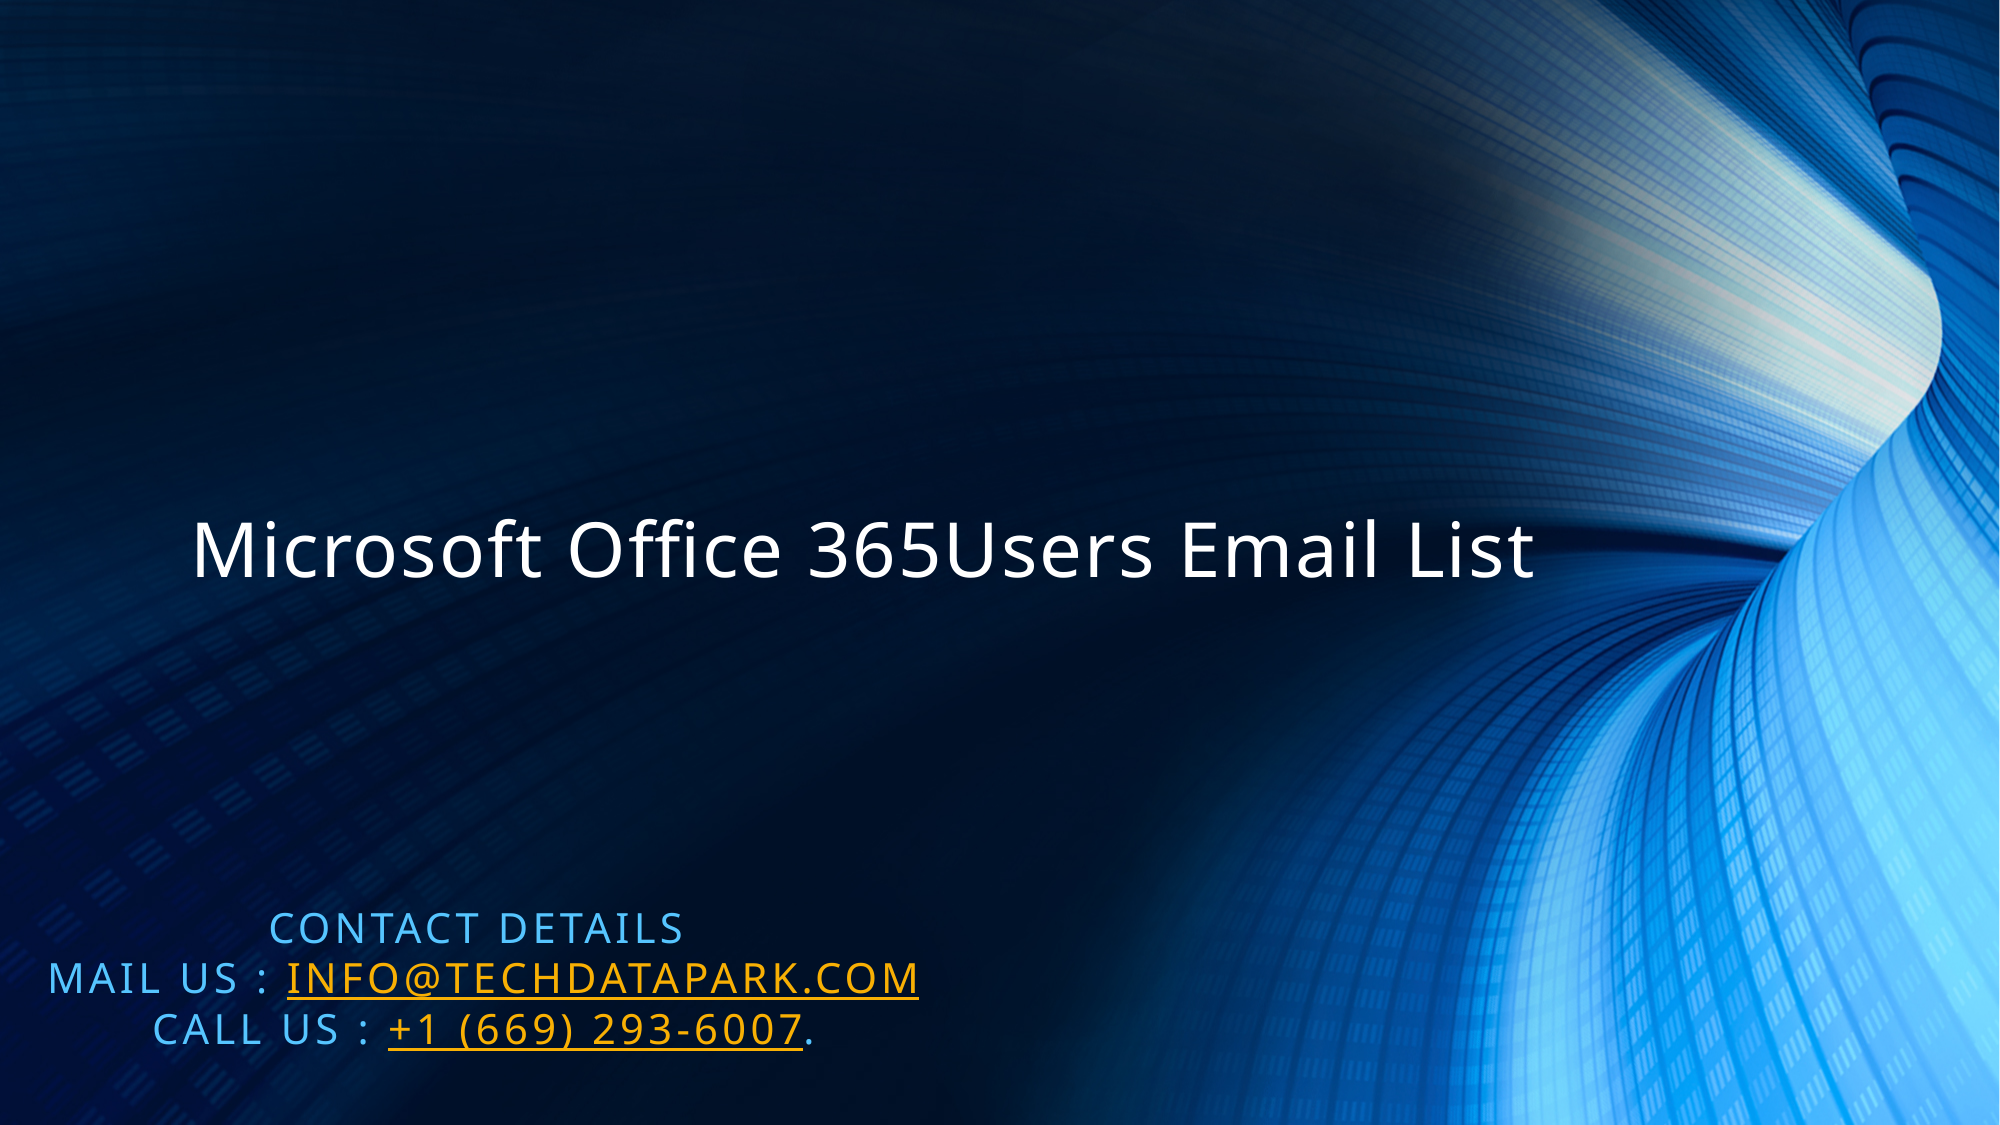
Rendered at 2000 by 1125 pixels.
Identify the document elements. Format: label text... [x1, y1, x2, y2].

title Microsoft Office 365Users Email List [175, 462, 1726, 600]
picture [0, 0, 2000, 1125]
subtitle Contact Details Mail Us : info@techdatapark.com Call Us : +1 (669) 293-6007. [19, 900, 948, 1088]
